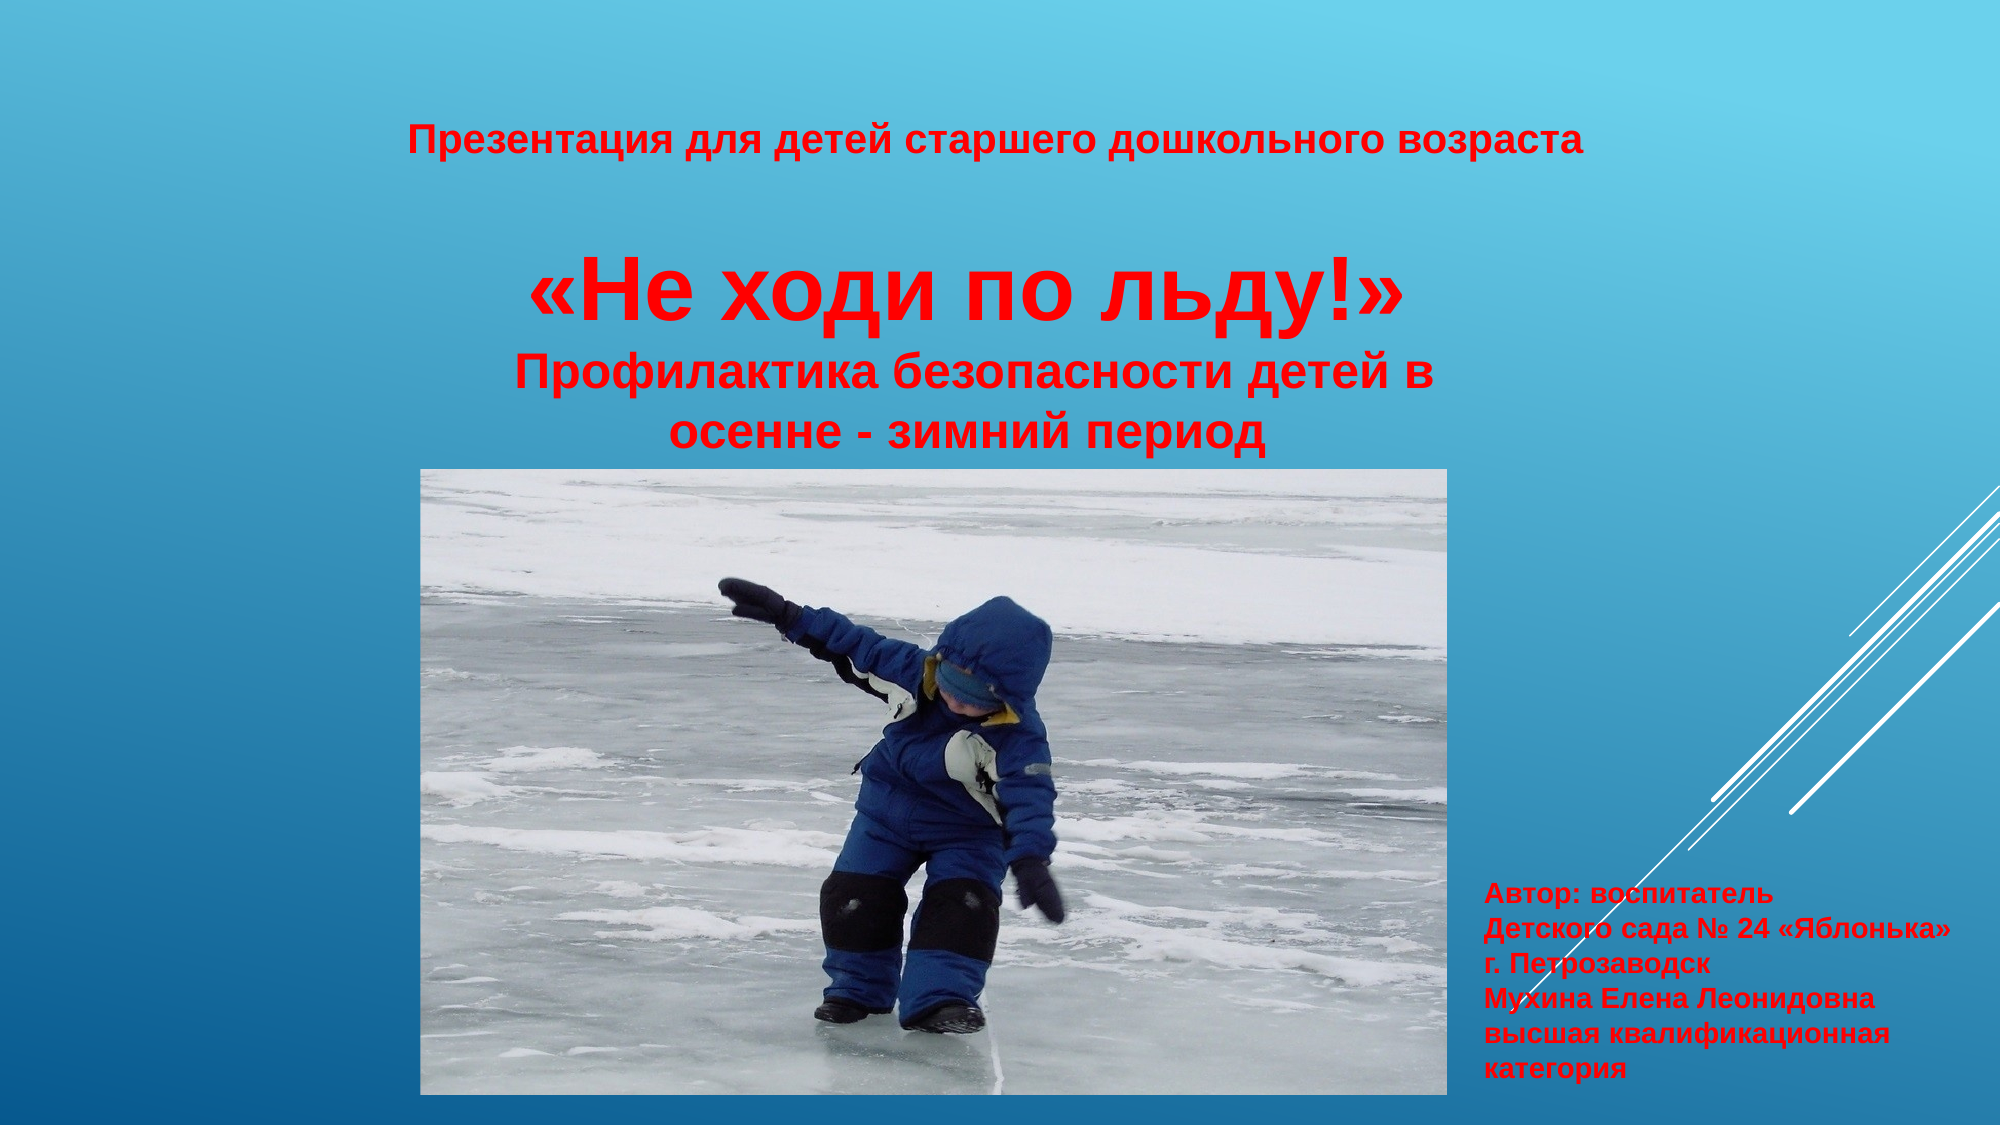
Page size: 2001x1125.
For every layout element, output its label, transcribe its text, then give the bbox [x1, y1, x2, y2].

text_box «Не ходи по льду!» Профилактика безопасности детей в осенне - зимний период [467, 221, 1468, 467]
picture [420, 468, 1448, 1095]
text_box Автор: воспитатель Детского сада № 24 «Яблонька» г. Петрозаводск Мухина Елена Леонидовна высшая квалификационная категория [1468, 867, 1967, 1092]
text_box Презентация для детей старшего дошкольного возраста [392, 104, 1599, 169]
